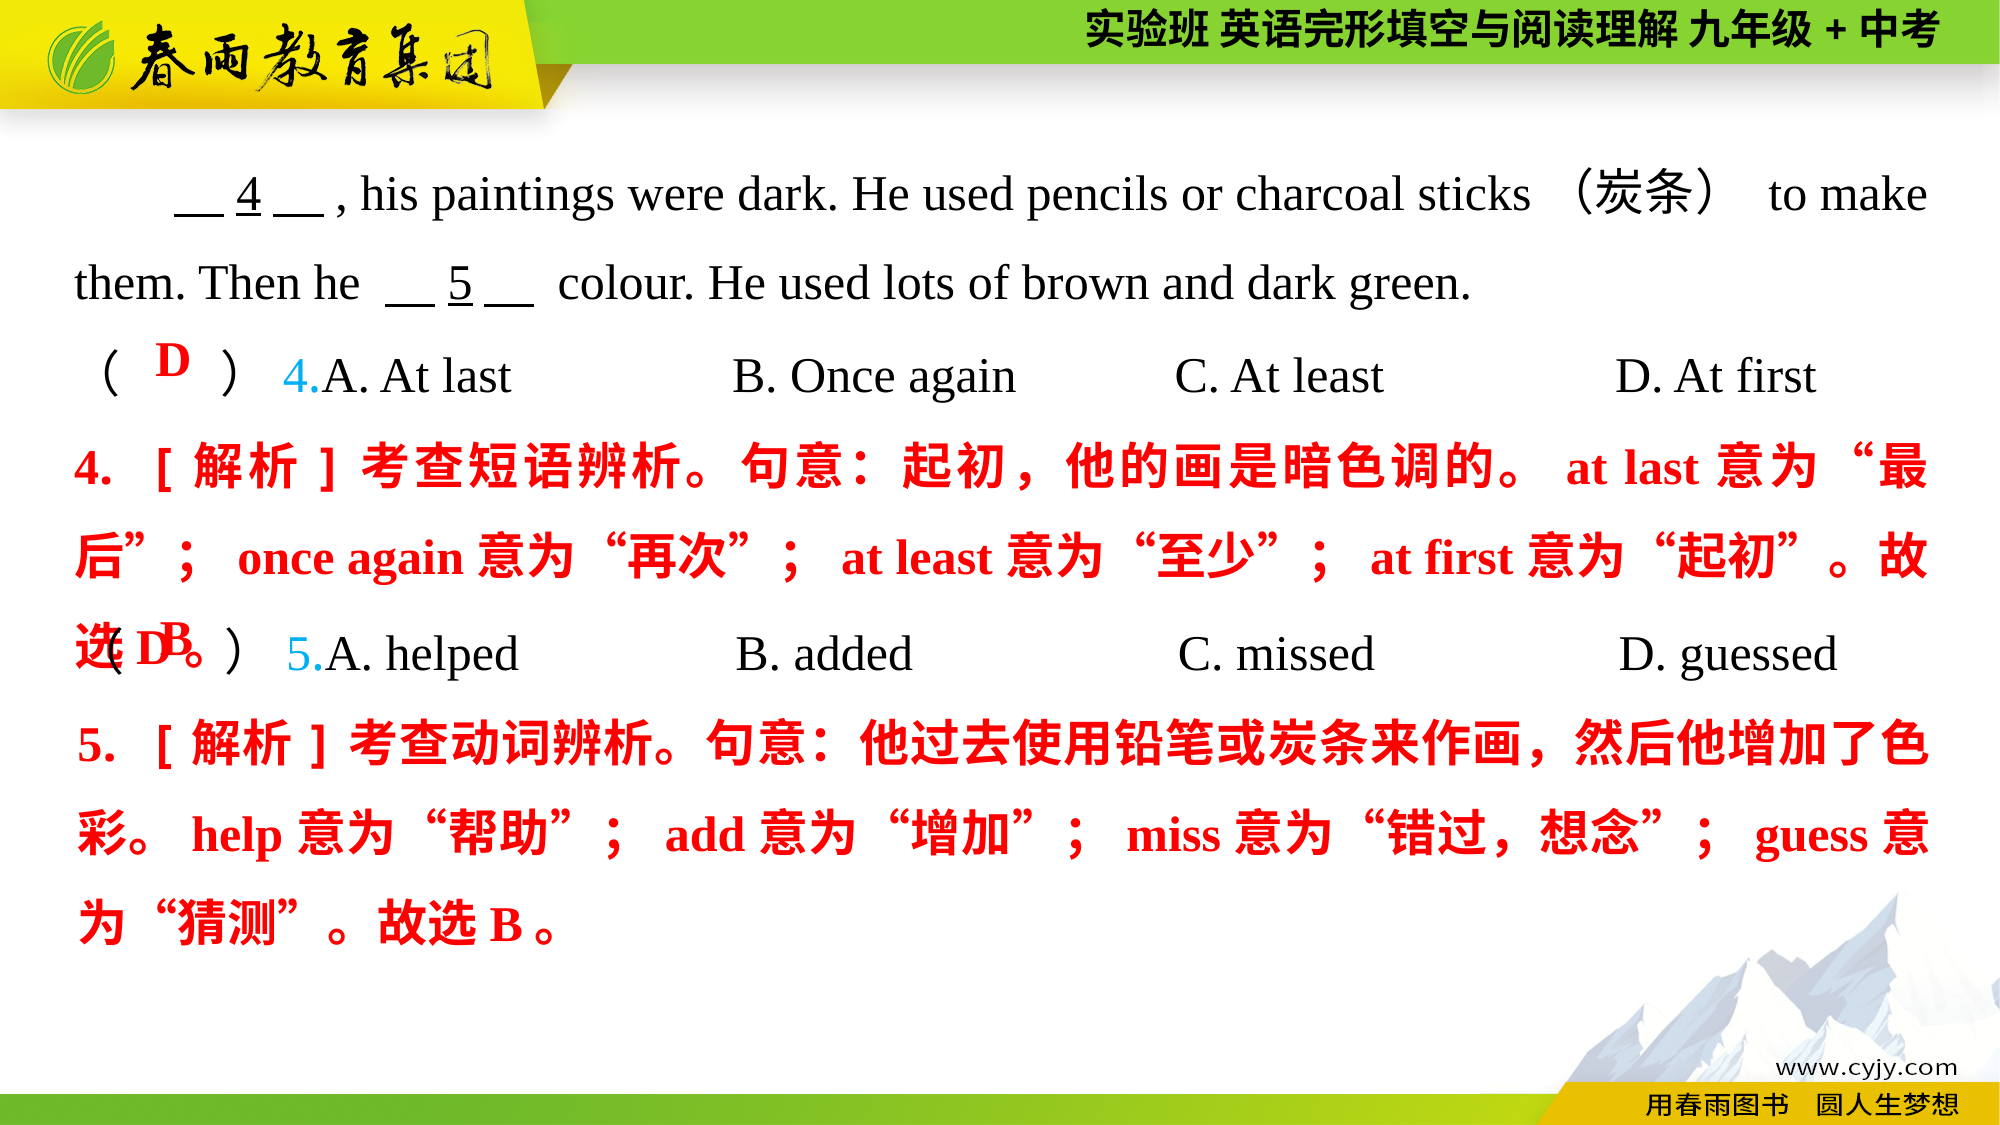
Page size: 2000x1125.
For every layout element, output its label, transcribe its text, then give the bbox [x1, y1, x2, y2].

picture [0, 0, 2000, 1125]
text_box 5. [解析]考查动词辨析。句意：他过去使用铅笔或炭条来作画，然后他增加了色彩。help意为“帮助”；add意为“增加”；miss意为“错过，想念”；guess意为“猜测”。故选B。 [62, 688, 1947, 960]
text_box D [140, 318, 207, 394]
text_box （ ）4.A. At last B. Once again C. At least D. At first [56, 305, 1944, 411]
text_box （ ）5.A. helped B. added C. missed D. guessed [59, 582, 1947, 688]
text_box 4. [解析]考查短语辨析。句意：起初，他的画是暗色调的。at last意为“最后”；once again意为“再次”；at least意为“至少”；at first意为“起初”。故选D。 [59, 411, 1944, 582]
text_box B [145, 598, 209, 673]
list 4 , his paintings were dark. He used pencils or charcoal sticks（炭条） to make them. Then he 5 colour. He used lots of brown and dark green. [59, 122, 1944, 305]
